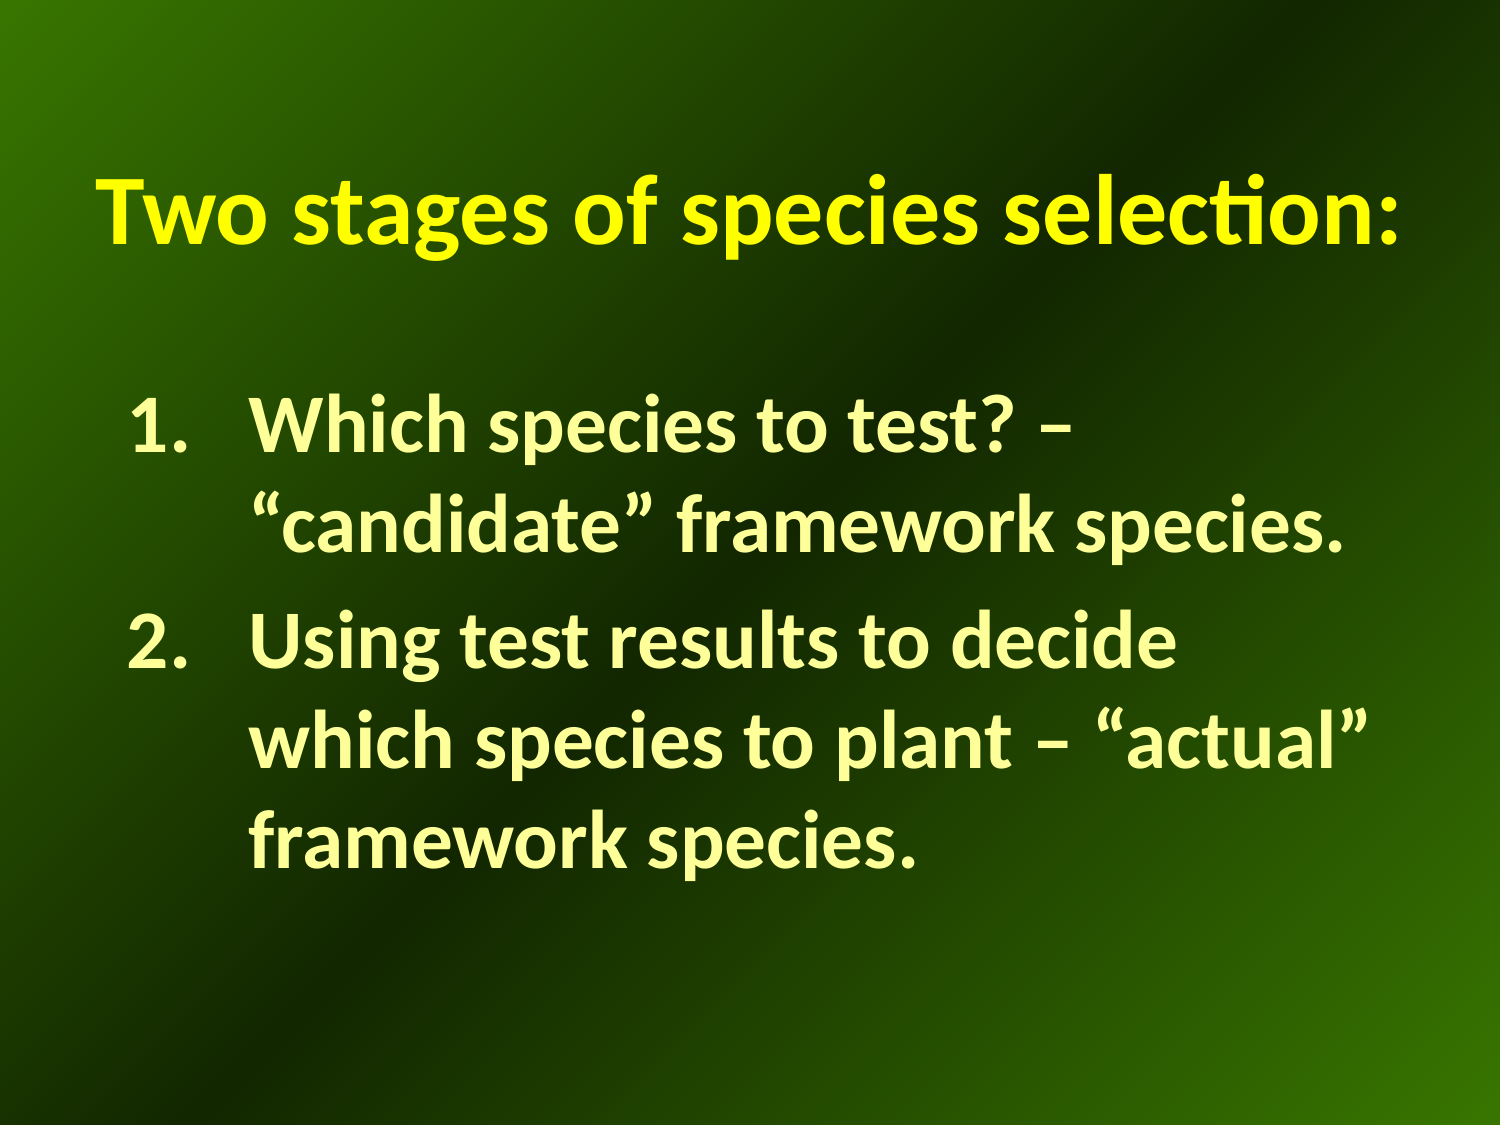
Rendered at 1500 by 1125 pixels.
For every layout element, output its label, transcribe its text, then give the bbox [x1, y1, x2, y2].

text_box Which species to test? – “candidate” framework species. Using test results to decide which species to plant – “actual” framework species. [112, 361, 1400, 1059]
title Two stages of species selection: [29, 137, 1471, 341]
